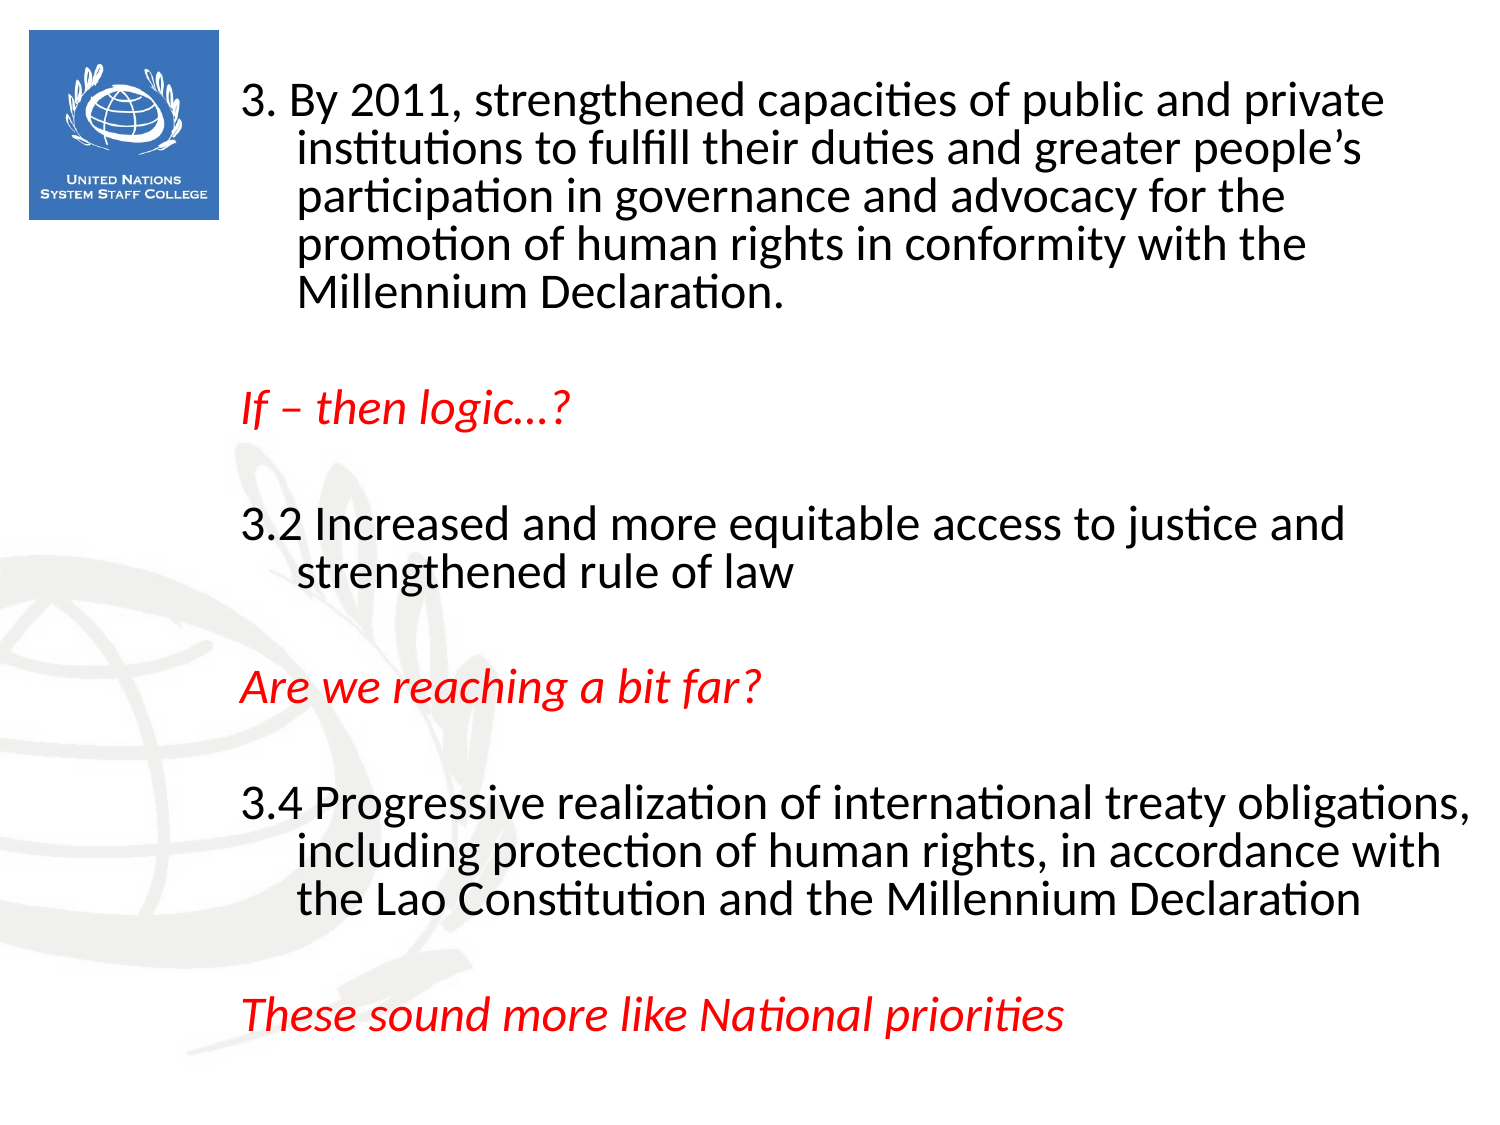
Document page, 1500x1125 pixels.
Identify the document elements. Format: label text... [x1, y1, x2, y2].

list 3. By 2011, strengthened capacities of public and private institutions to fulfill their duties and greater people’s participation in governance and advocacy for the promotion of human rights in conformity with the Millennium Declaration. If – then logic…? 3.2 Increased and more equitable access to justice and strengthened rule of law Are we reaching a bit far? 3.4 Progressive realization of international treaty obligations, including protection of human rights, in accordance with the Lao Constitution and the Millennium Declaration These sound more like National priorities [224, 70, 1500, 1125]
picture [29, 30, 219, 220]
